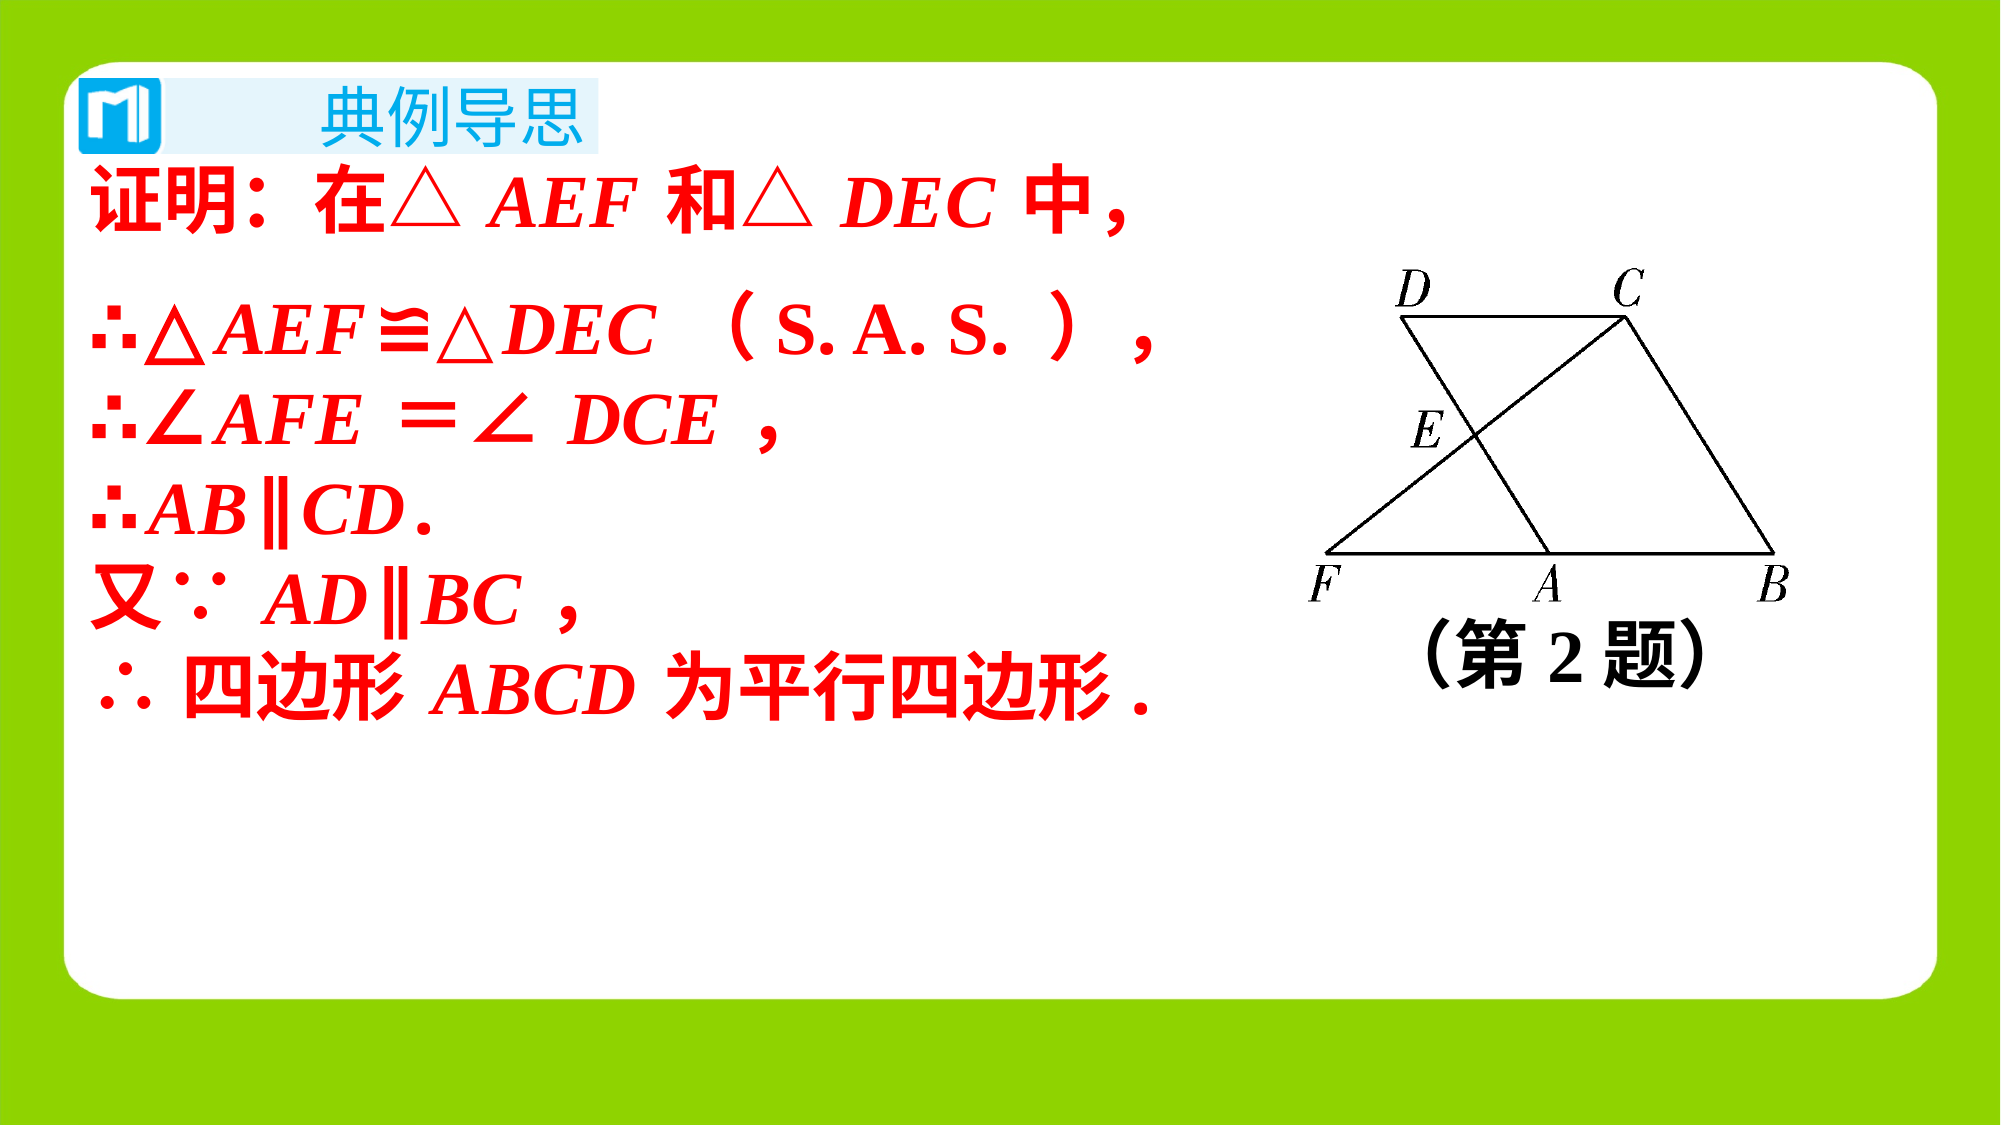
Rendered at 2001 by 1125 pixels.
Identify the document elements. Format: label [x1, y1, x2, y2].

text_box [1307, 268, 1789, 698]
picture [0, 0, 2001, 1125]
